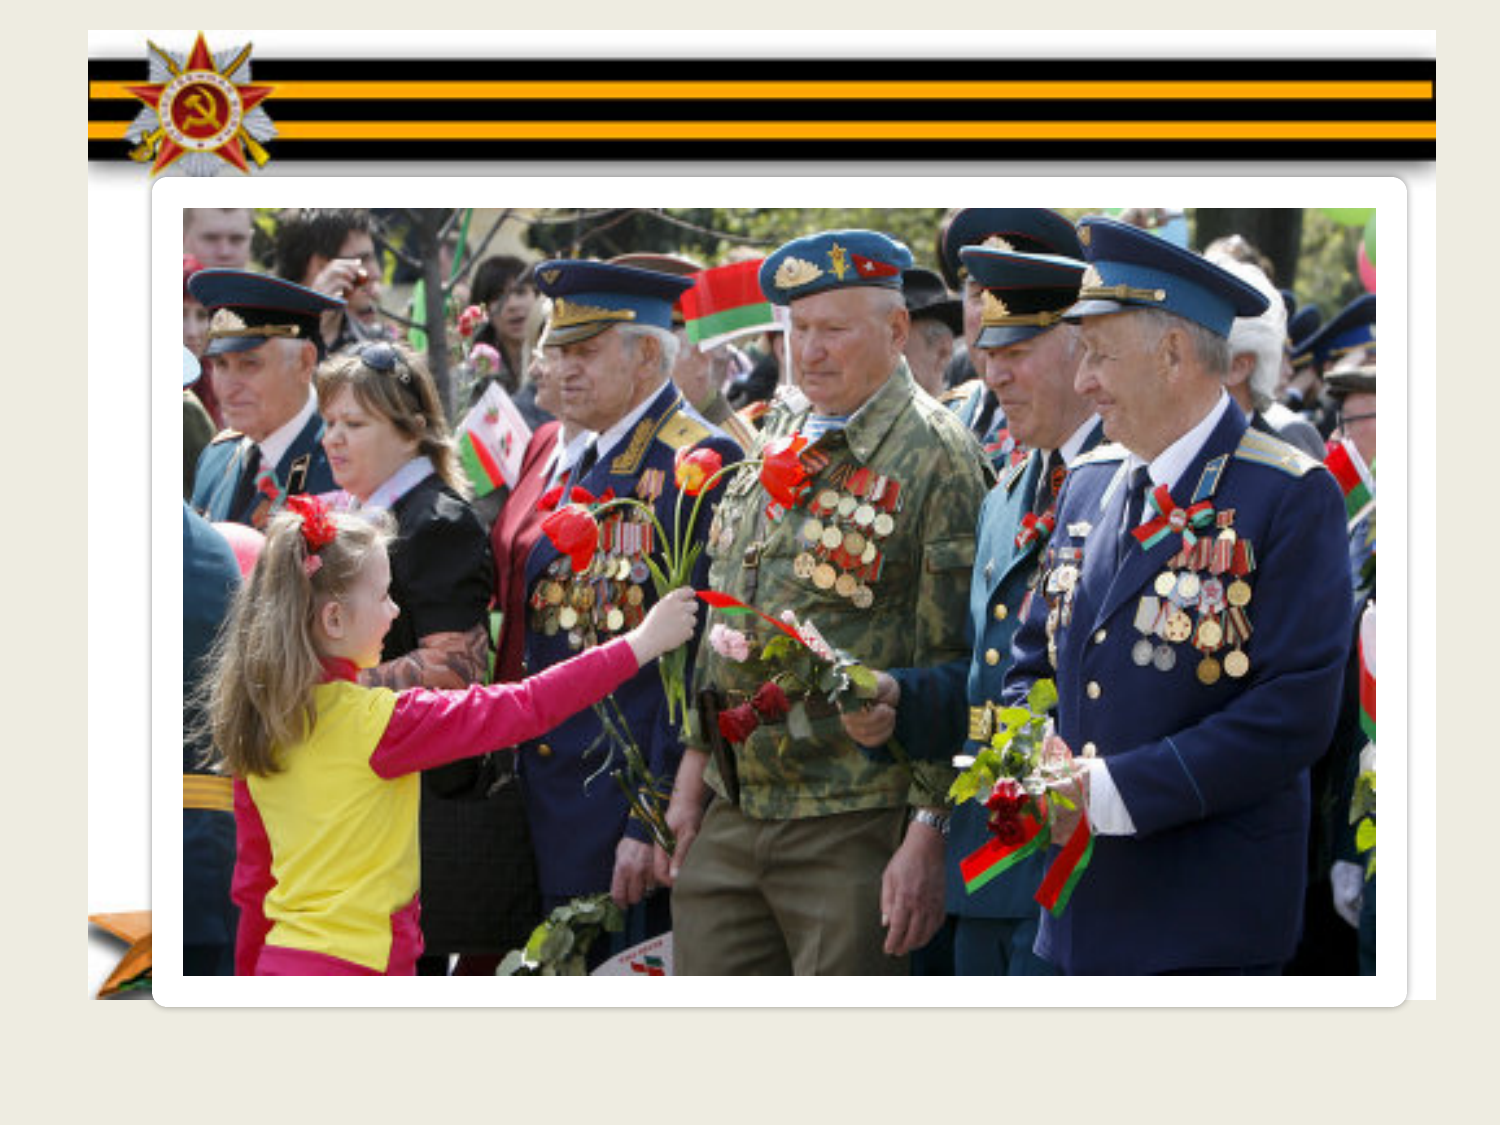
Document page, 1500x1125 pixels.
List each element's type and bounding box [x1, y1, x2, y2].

picture [88, 30, 1436, 1000]
